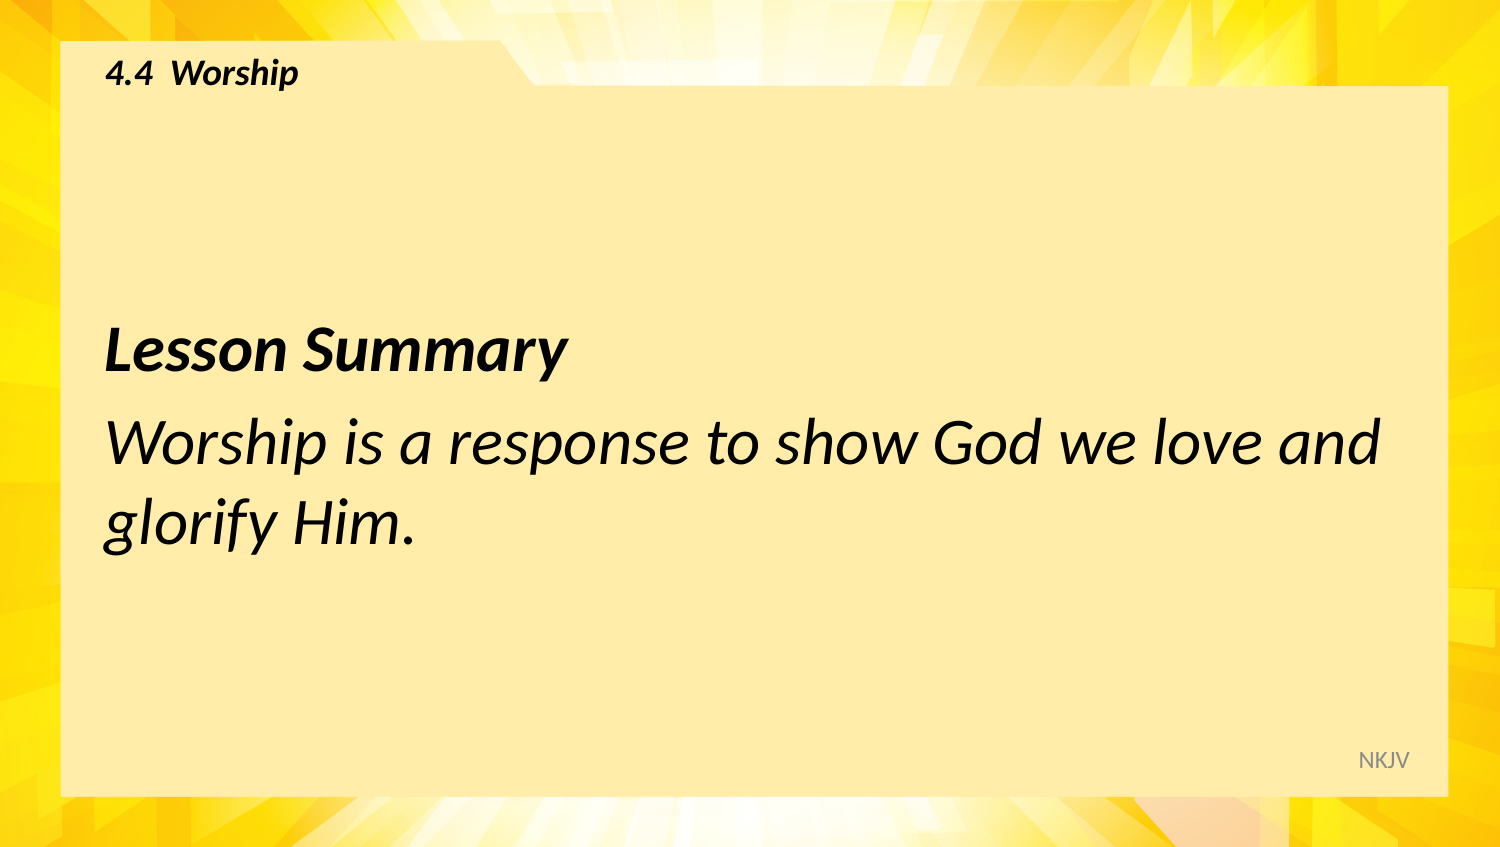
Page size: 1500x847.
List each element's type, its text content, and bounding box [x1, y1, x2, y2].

title 4.4 Worship [89, 33, 1420, 108]
picture [0, 0, 1500, 847]
list Lesson Summary Worship is a response to show God we love and glorify Him. [89, 141, 1403, 722]
footer NKJV [950, 736, 1425, 782]
